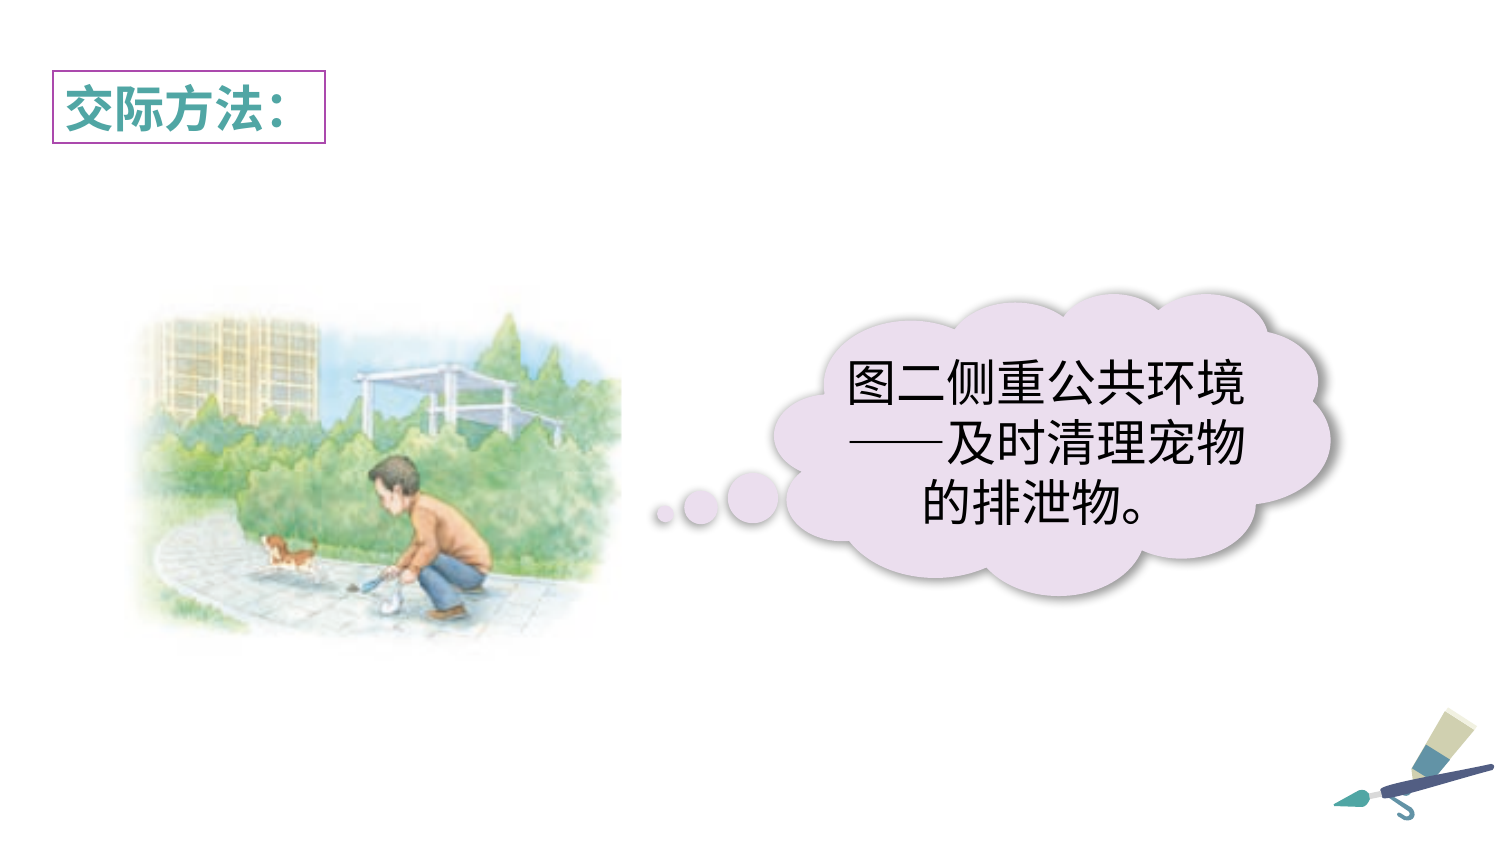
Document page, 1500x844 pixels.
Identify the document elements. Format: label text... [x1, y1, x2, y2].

text_box 交际方法： [52, 70, 326, 144]
text_box 图二侧重公共环境——及时清理宠物的排泄物。 [826, 343, 1266, 539]
text_box [726, 471, 780, 525]
text_box [683, 489, 719, 526]
text_box [843, 293, 1332, 504]
picture [112, 280, 680, 678]
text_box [1358, 708, 1481, 844]
text_box [772, 367, 1240, 598]
